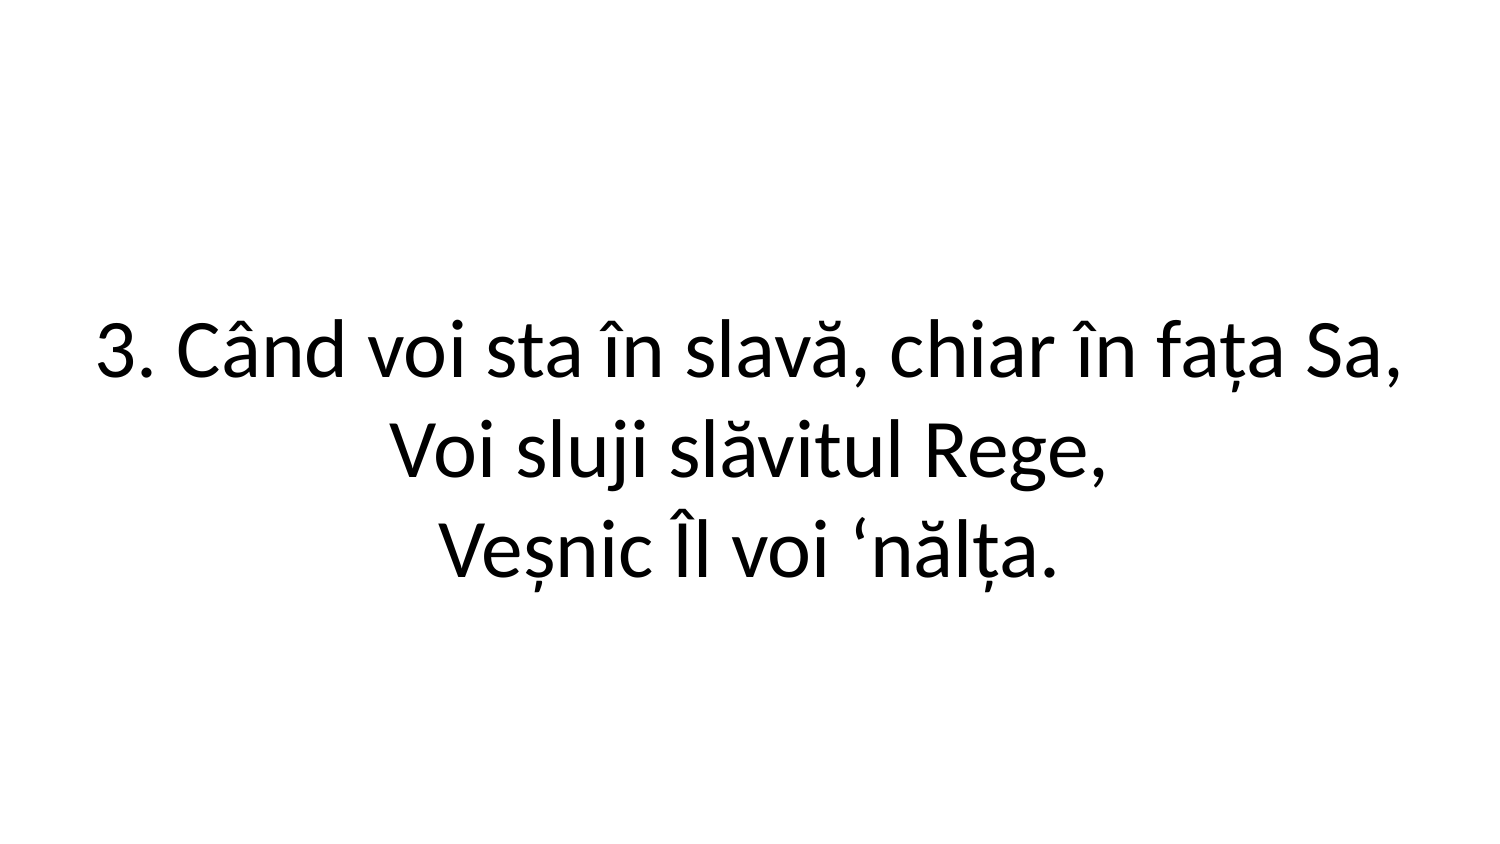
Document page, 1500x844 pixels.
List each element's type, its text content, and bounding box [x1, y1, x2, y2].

text_box 3. Când voi sta în slavă, chiar în fața Sa, Voi sluji slăvitul Rege, Veșnic Îl voi ‘nălța. [80, 242, 1420, 602]
